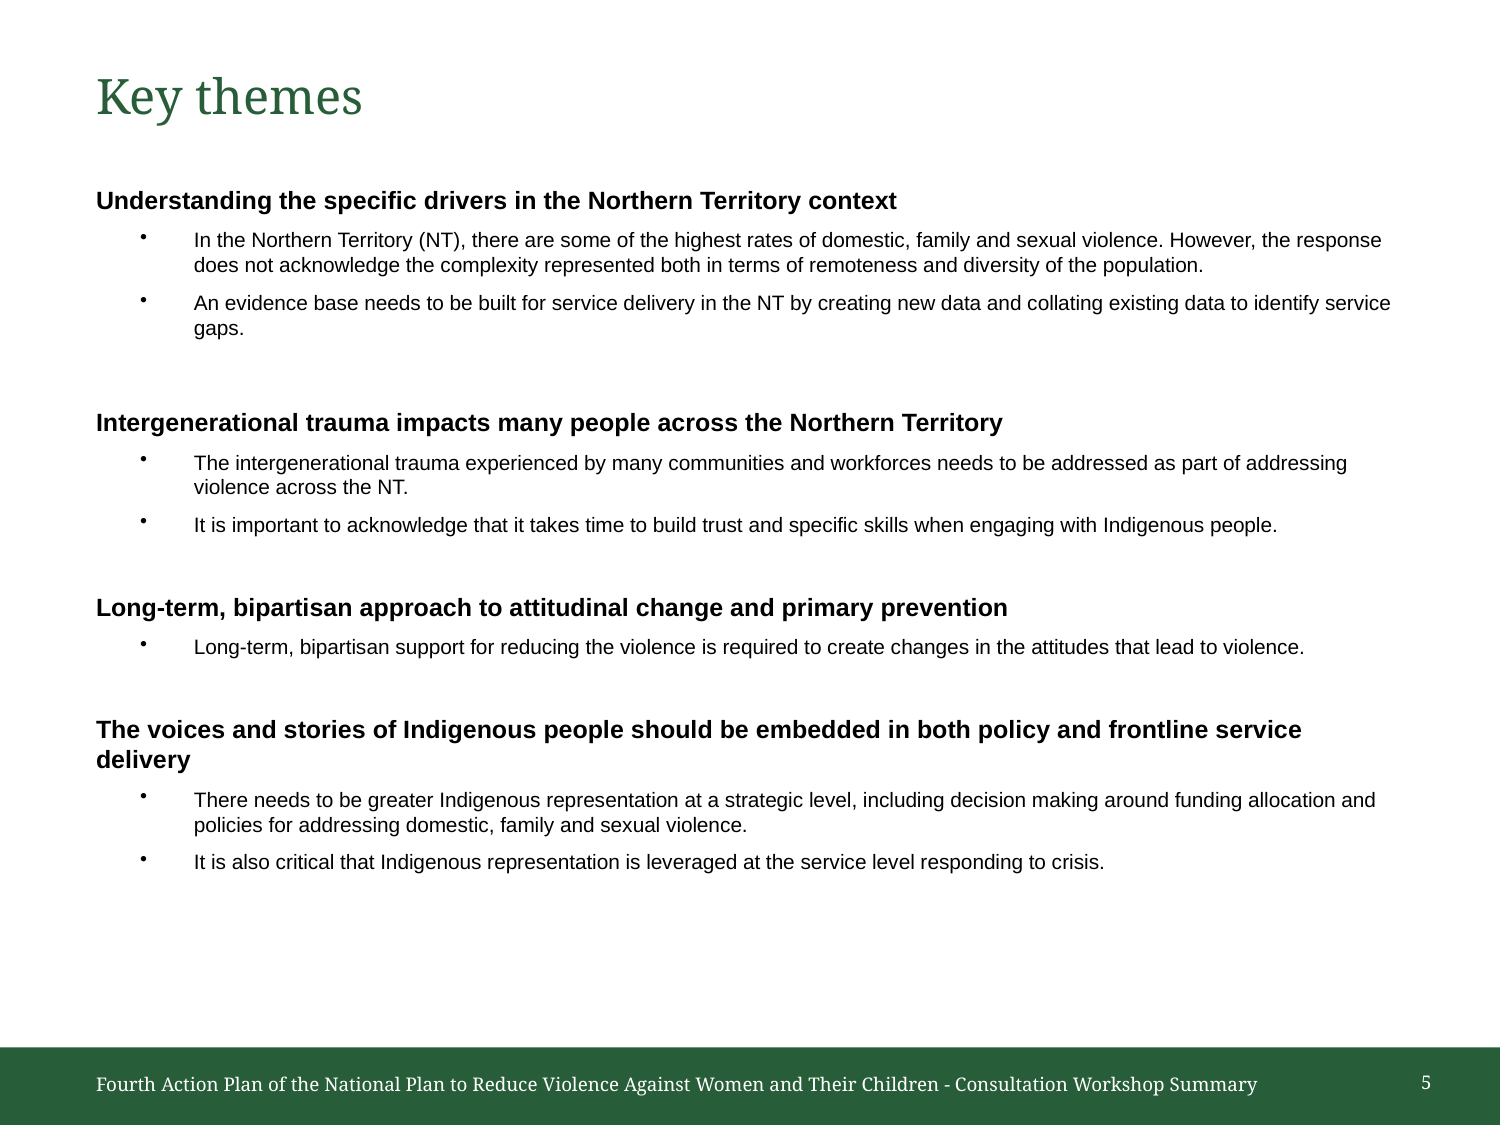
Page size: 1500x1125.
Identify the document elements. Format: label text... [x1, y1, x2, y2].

text_box Fourth Action Plan of the National Plan to Reduce Violence Against Women and Their Children - Consultation Workshop Summary [96, 1072, 1282, 1095]
title Key themes [95, 76, 1405, 133]
slide_number 5 [1409, 1072, 1433, 1095]
list Understanding the specific drivers in the Northern Territory context In the Northern Territory (NT), there are some of the highest rates of domestic, family and sexual violence. However, the response does not acknowledge the complexity represented both in terms of remoteness and diversity of the population. An evidence base needs to be built for service delivery in the NT by creating new data and collating existing data to identify service gaps. Intergenerational trauma impacts many people across the Northern Territory The intergenerational trauma experienced by many communities and workforces needs to be addressed as part of addressing violence across the NT. It is important to acknowledge that it takes time to build trust and specific skills when engaging with Indigenous people. Long-term, bipartisan approach to attitudinal change and primary prevention Long-term, bipartisan support for reducing the violence is required to create changes in the attitudes that lead to violence. The voices and stories of Indigenous people should be embedded in both policy and frontline service delivery There needs to be greater Indigenous representation at a strategic level, including decision making around funding allocation and policies for addressing domestic, family and sexual violence. It is also critical that Indigenous representation is leveraged at the service level responding to crisis. [95, 184, 1405, 1006]
